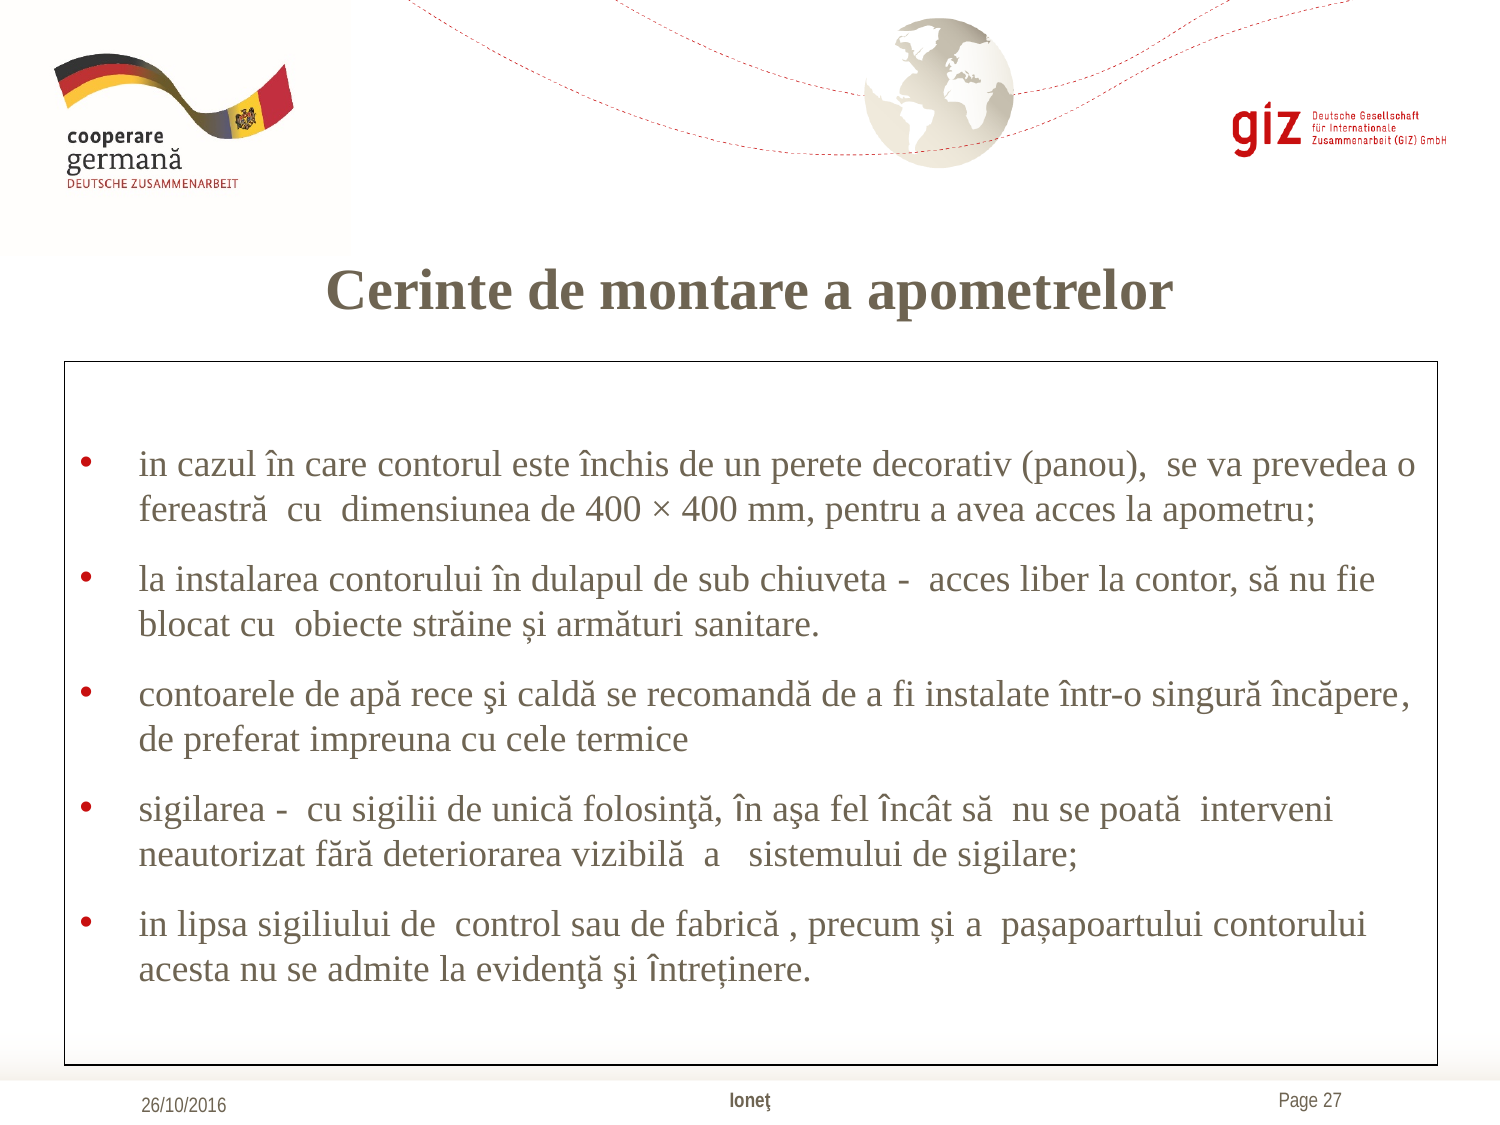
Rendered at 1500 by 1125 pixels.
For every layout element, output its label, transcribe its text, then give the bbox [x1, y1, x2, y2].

text_box Ioneţ [469, 1079, 1031, 1120]
picture [0, 959, 1500, 1081]
picture [0, 0, 1500, 256]
title Cerinte de montare a apometrelor [111, 242, 1389, 346]
list in cazul în care contorul este închis de un perete decorativ (panou), se va prevedea o fereastră cu dimensiunea de 400 × 400 mm, pentru a avea acces la apometru; la instalarea contorului în dulapul de sub chiuveta - acces liber la contor, să nu fie blocat cu obiecte străine și armături sanitare. contoarele de apă rece şi caldă se recomandă de a fi instalate într-o singură încăpere, de preferat impreuna cu cele termice sigilarea - cu sigilii de unică folosinţă, în aşa fel încât să nu se poată interveni neautorizat fără deteriorarea vizibilă a sistemului de sigilare; in lipsa sigiliului de control sau de fabrică , precum și a pașapoartului contorului acesta nu se admite la evidenţă şi întreținere. [64, 361, 1438, 1066]
text_box 26/10/2016 [126, 1084, 339, 1125]
